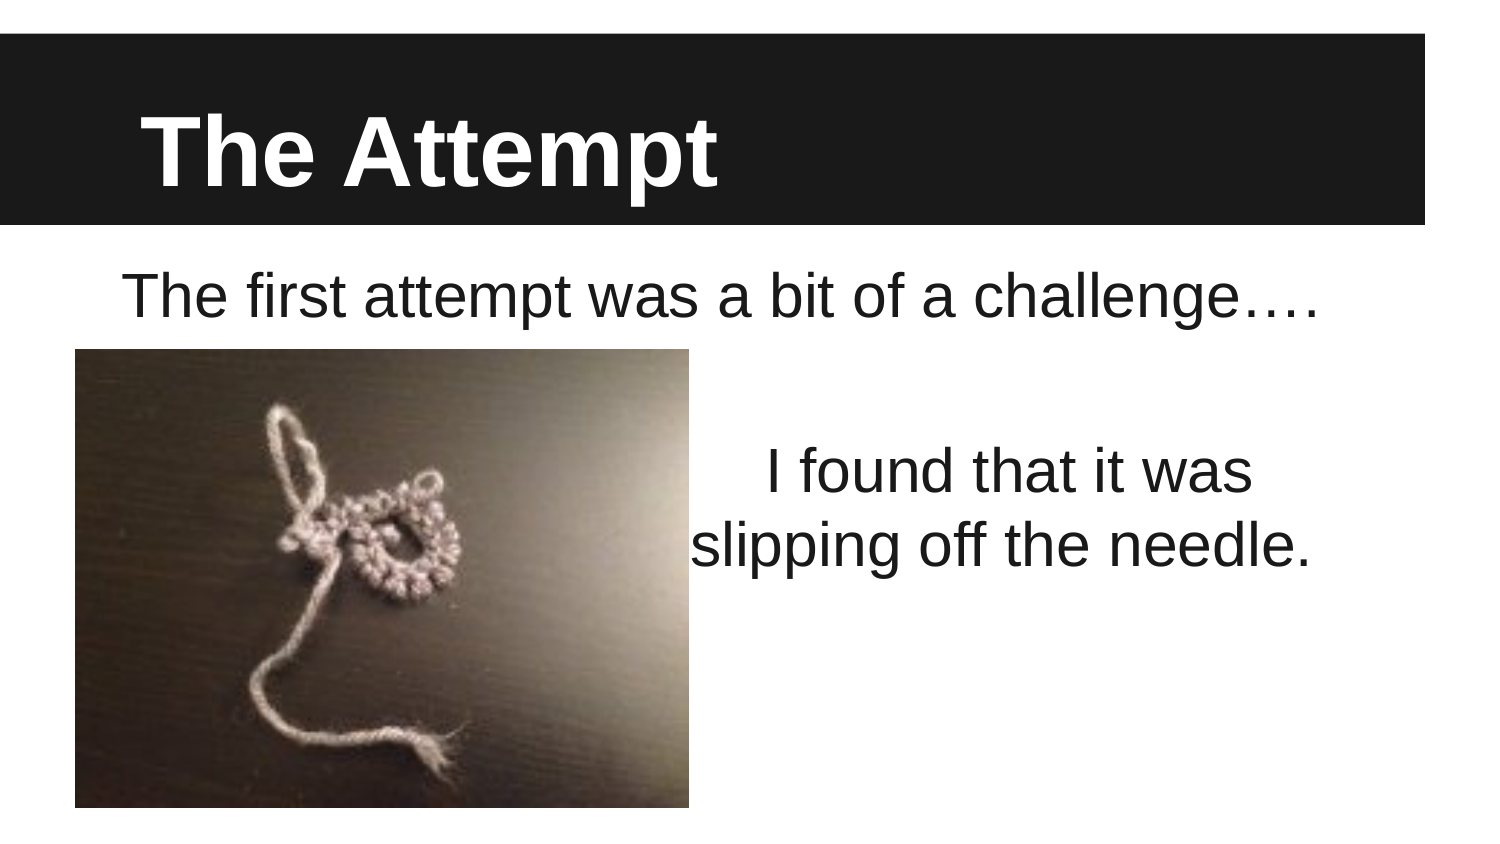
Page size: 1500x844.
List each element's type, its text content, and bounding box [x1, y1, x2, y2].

title The Attempt [75, 33, 1425, 221]
picture [74, 349, 689, 809]
list The first attempt was a bit of a challenge…. I found that it was slipping off the needle. [75, 239, 1425, 808]
